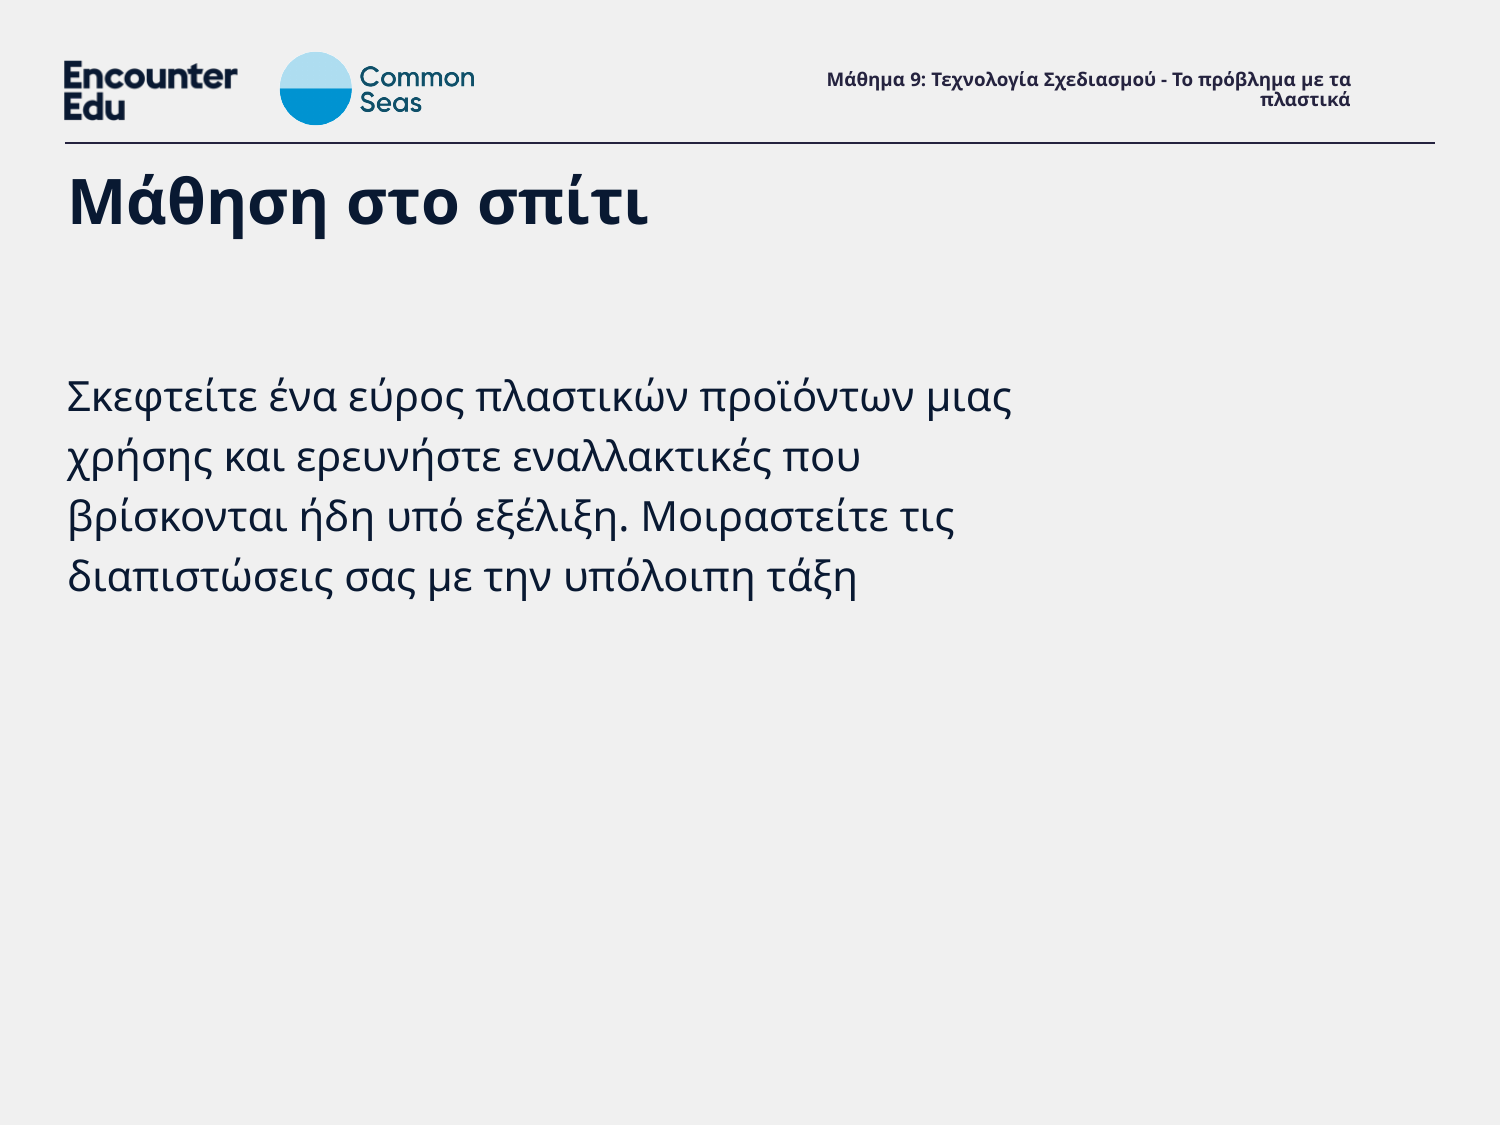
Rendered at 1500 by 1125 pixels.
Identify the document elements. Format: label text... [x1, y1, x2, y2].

list Μάθηση στο σπίτι [59, 162, 929, 345]
picture [60, 59, 243, 122]
list Σκεφτείτε ένα εύρος πλαστικών προϊόντων μιας χρήσης και ερευνήστε εναλλακτικές που βρίσκονται ήδη υπό εξέλιξη. Μοιραστείτε τις διαπιστώσεις σας με την υπόλοιπη τάξη [59, 352, 1082, 728]
title Μάθημα 9: Τεχνολογία Σχεδιασμού - Το πρόβλημα με τα πλαστικά [749, 67, 1359, 114]
picture [272, 49, 482, 128]
